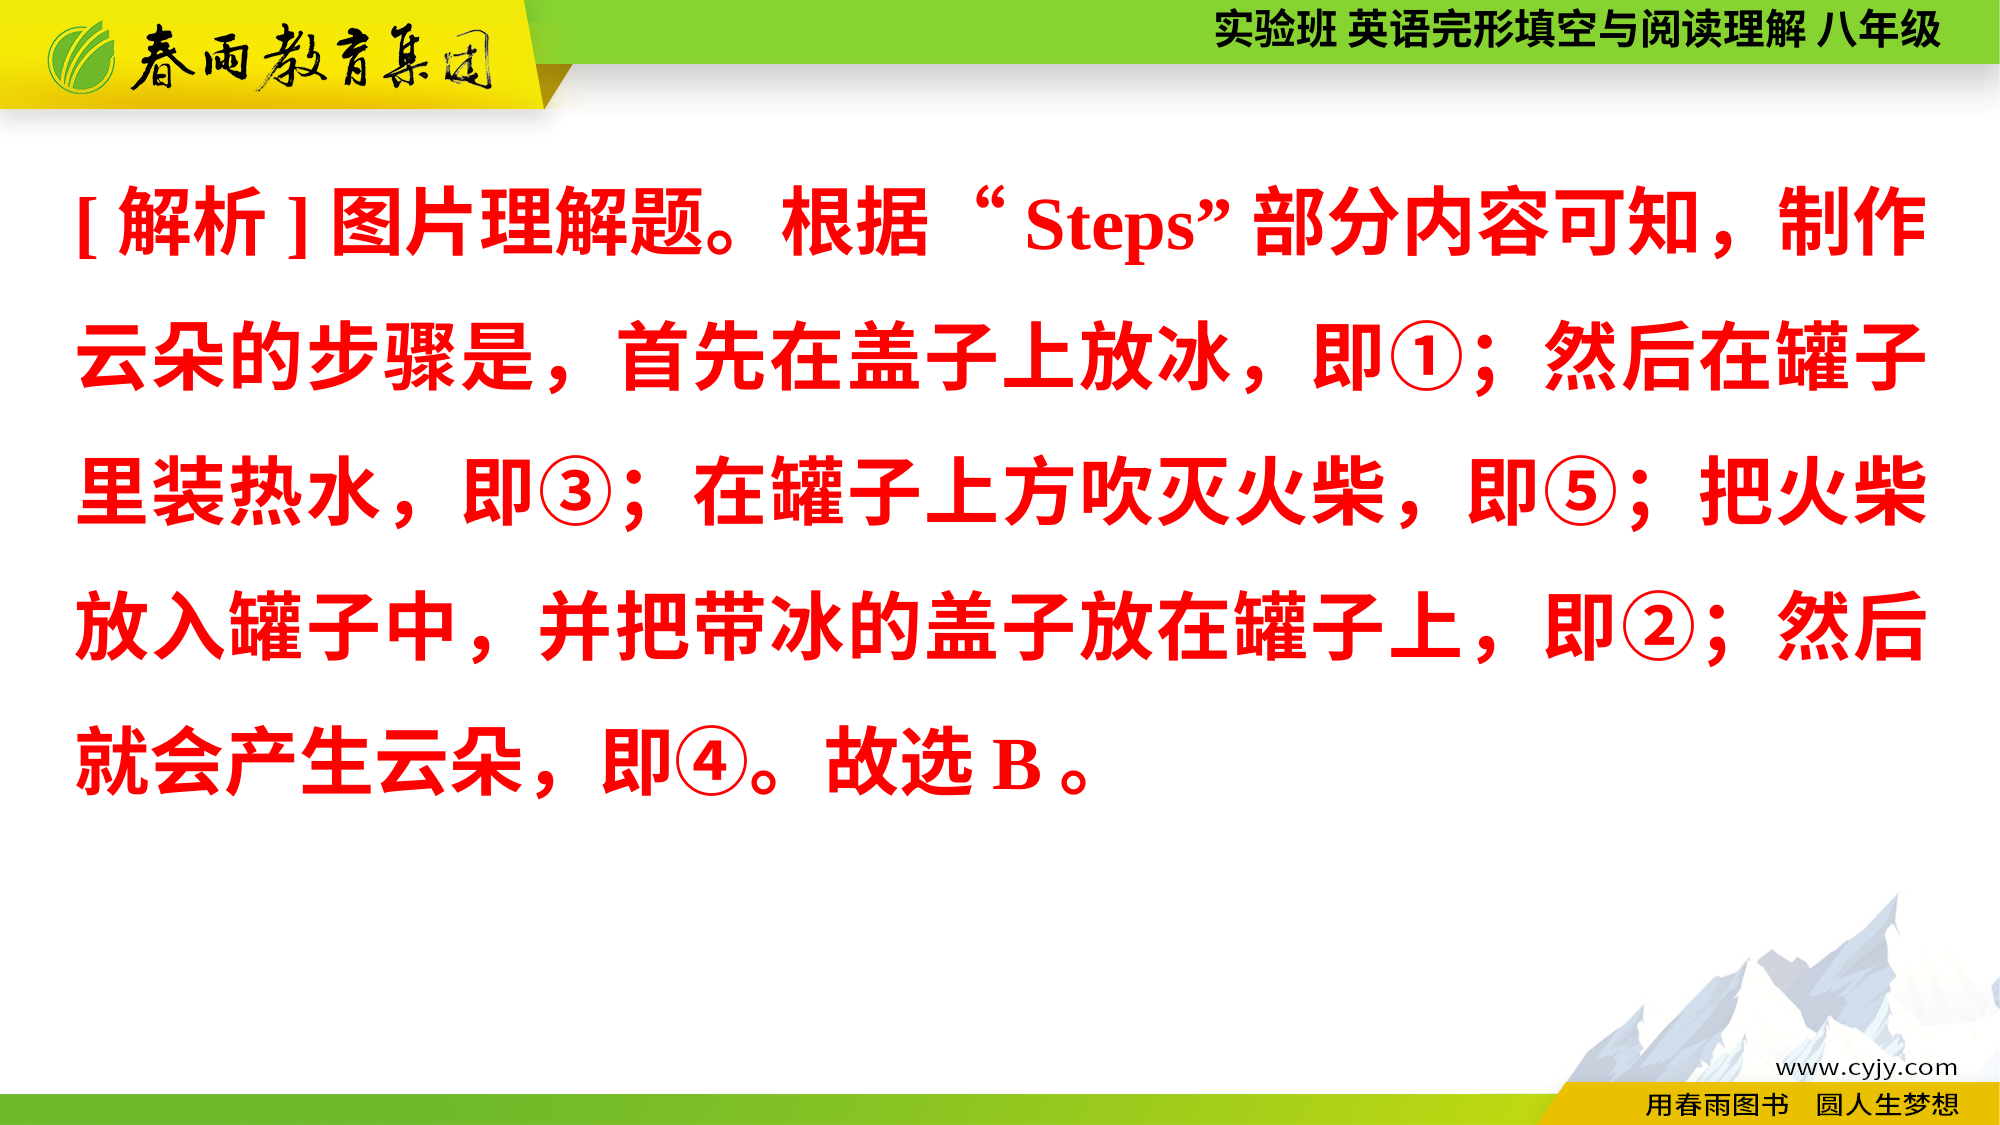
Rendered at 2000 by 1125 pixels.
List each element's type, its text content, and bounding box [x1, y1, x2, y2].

picture [0, 0, 2000, 1125]
list [解析]图片理解题。根据“Steps”部分内容可知，制作云朵的步骤是，首先在盖子上放冰，即①；然后在罐子里装热水，即③；在罐子上方吹灭火柴，即⑤；把火柴放入罐子中，并把带冰的盖子放在罐子上，即②；然后就会产生云朵，即④。故选B。 [59, 122, 1944, 820]
